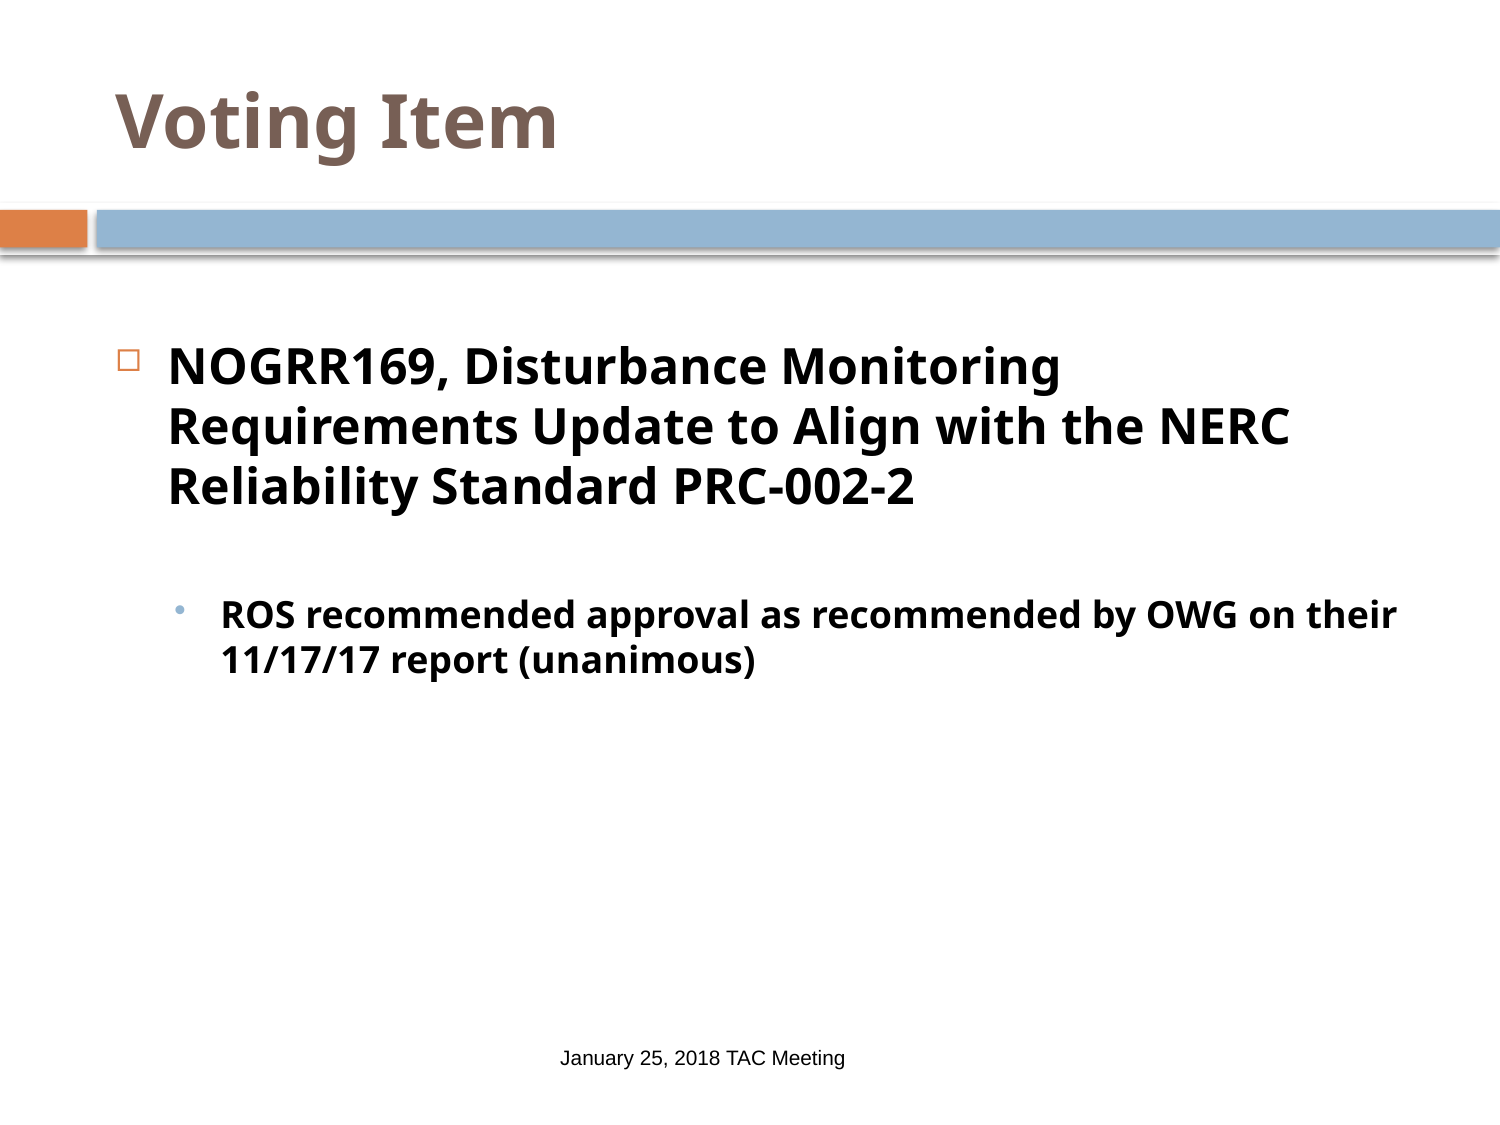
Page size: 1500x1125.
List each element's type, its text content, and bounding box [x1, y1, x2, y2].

footer January 25, 2018 TAC Meeting [258, 1027, 1148, 1088]
title Voting Item [100, 37, 1439, 201]
list NOGRR169, Disturbance Monitoring Requirements Update to Align with the NERC Reliability Standard PRC-002-2 ROS recommended approval as recommended by OWG on their 11/17/17 report (unanimous) [100, 262, 1439, 1001]
